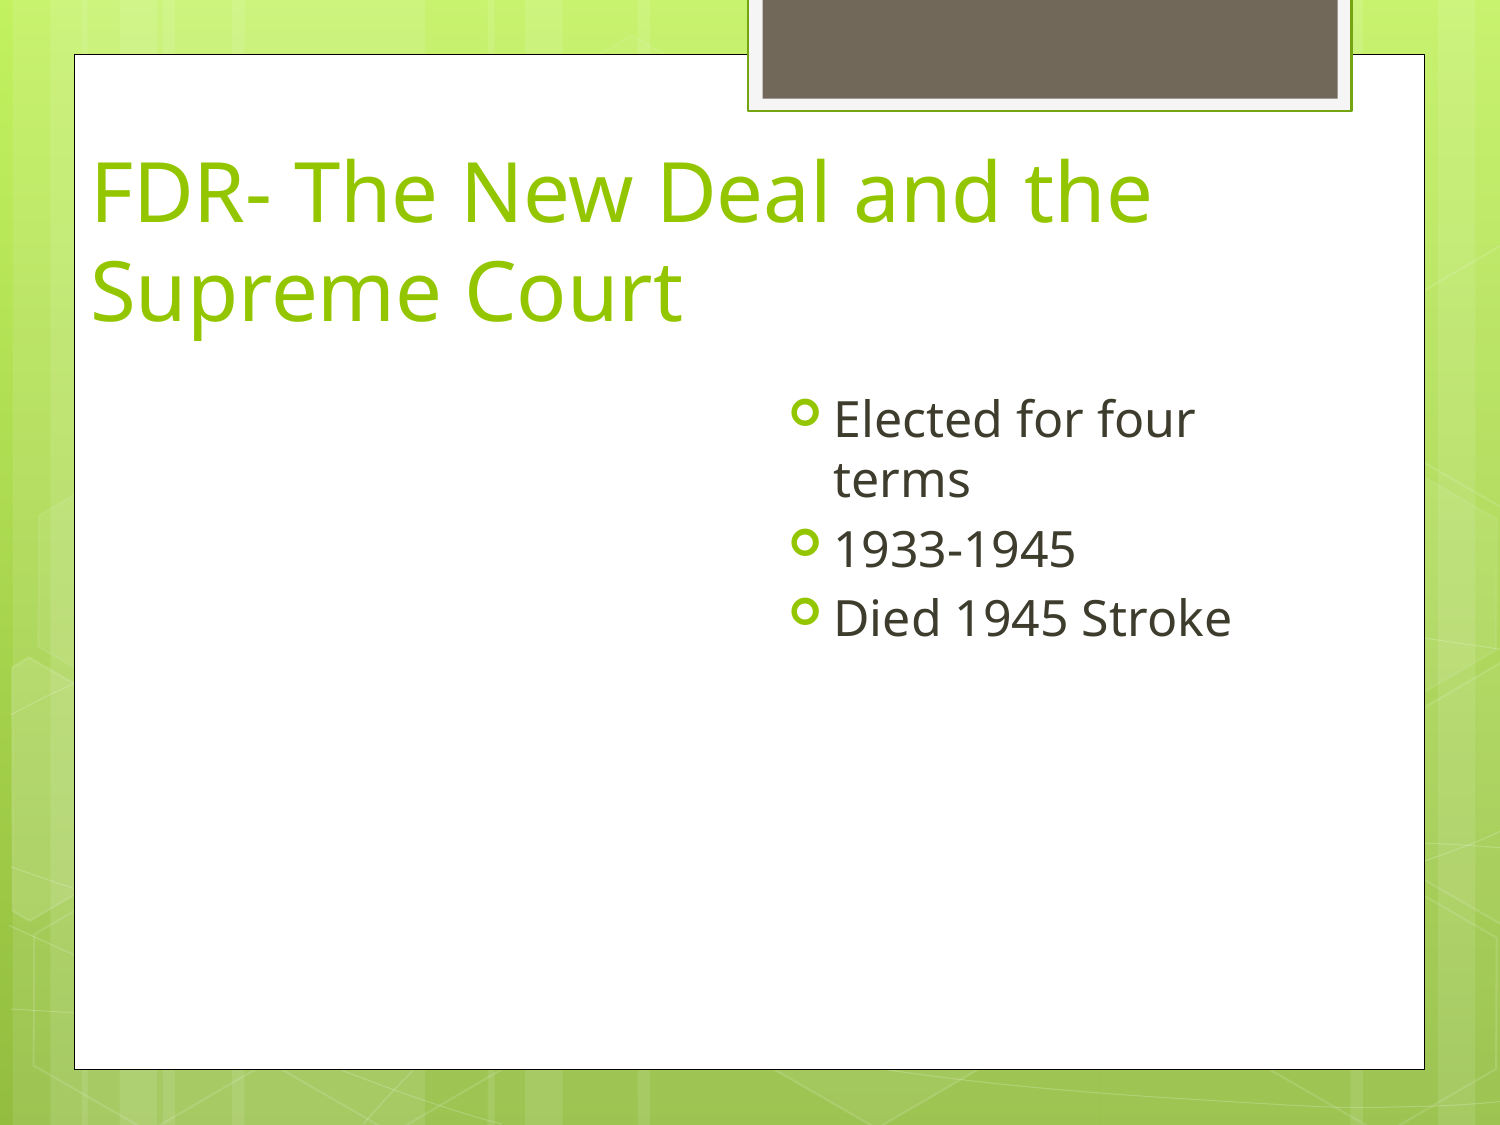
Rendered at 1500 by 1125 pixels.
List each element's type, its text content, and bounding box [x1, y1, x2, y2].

list Elected for four terms 1933-1945 Died 1945 Stroke [761, 379, 1323, 953]
title FDR- The New Deal and the Supreme Court [75, 45, 1425, 347]
